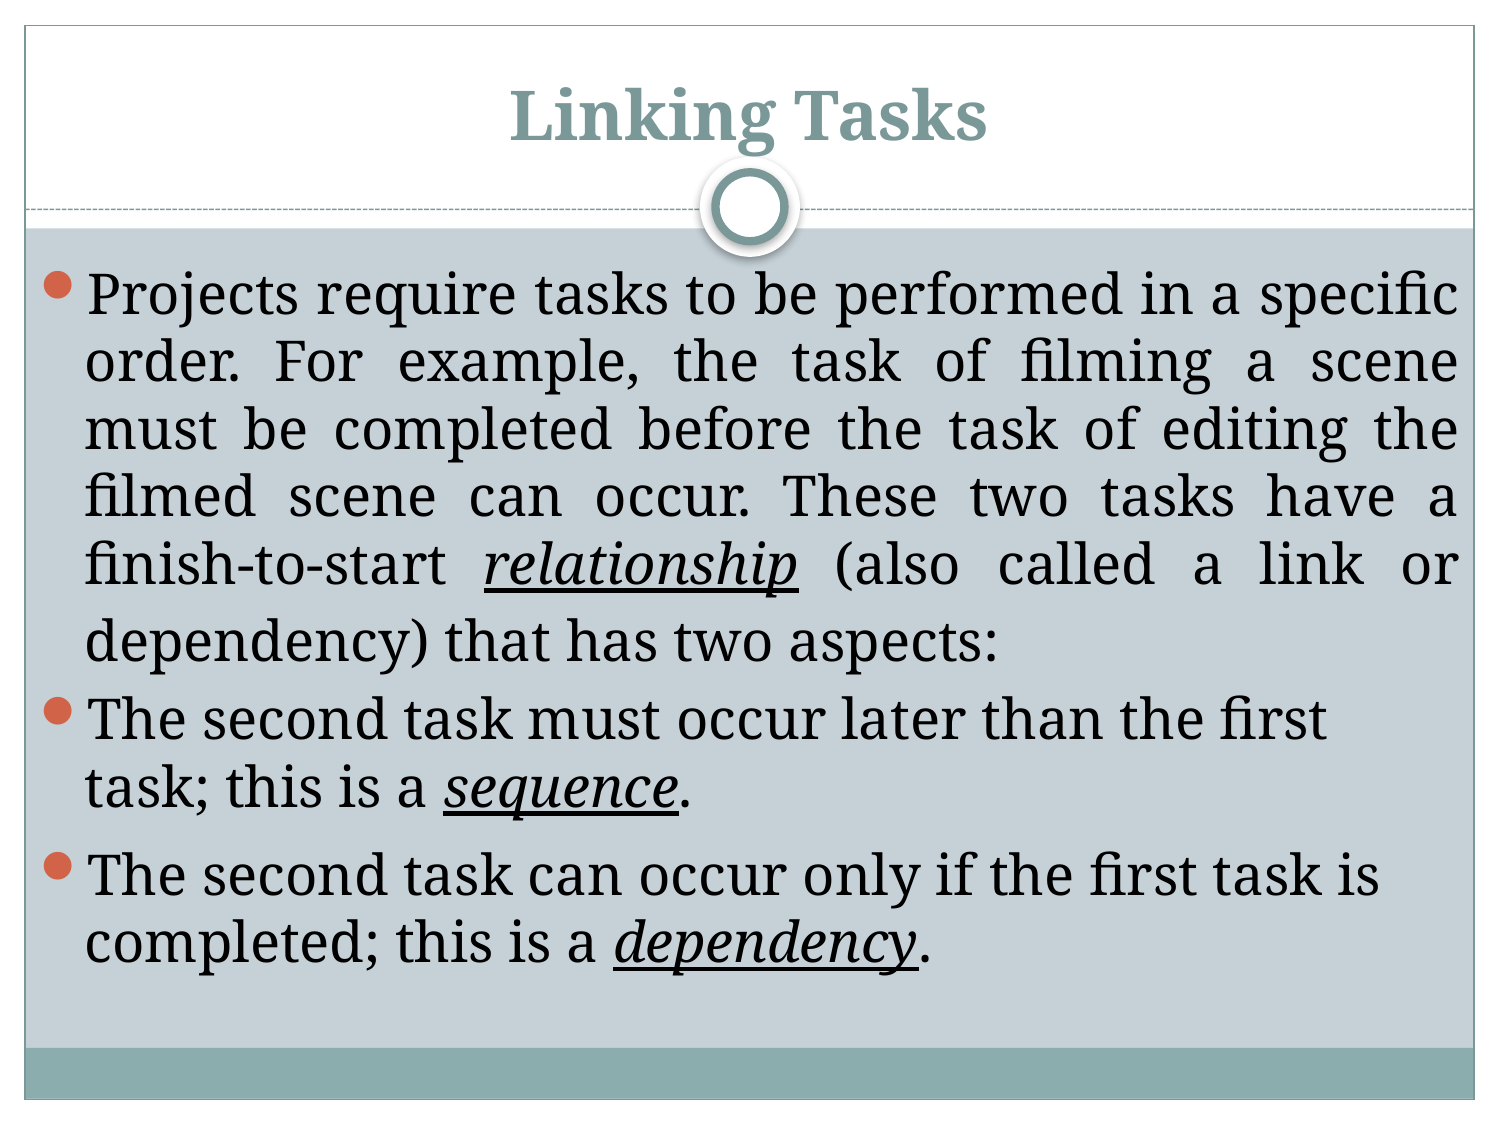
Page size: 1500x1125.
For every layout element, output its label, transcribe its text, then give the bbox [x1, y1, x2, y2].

list Projects require tasks to be performed in a specific order. For example, the task of filming a scene must be completed before the task of editing the filmed scene can occur. These two tasks have a finish-to-start relationship (also called a link or dependency) that has two aspects: The second task must occur later than the first task; this is a sequence. The second task can occur only if the first task is completed; this is a dependency. [24, 250, 1475, 1050]
title Linking Tasks [49, 37, 1450, 162]
